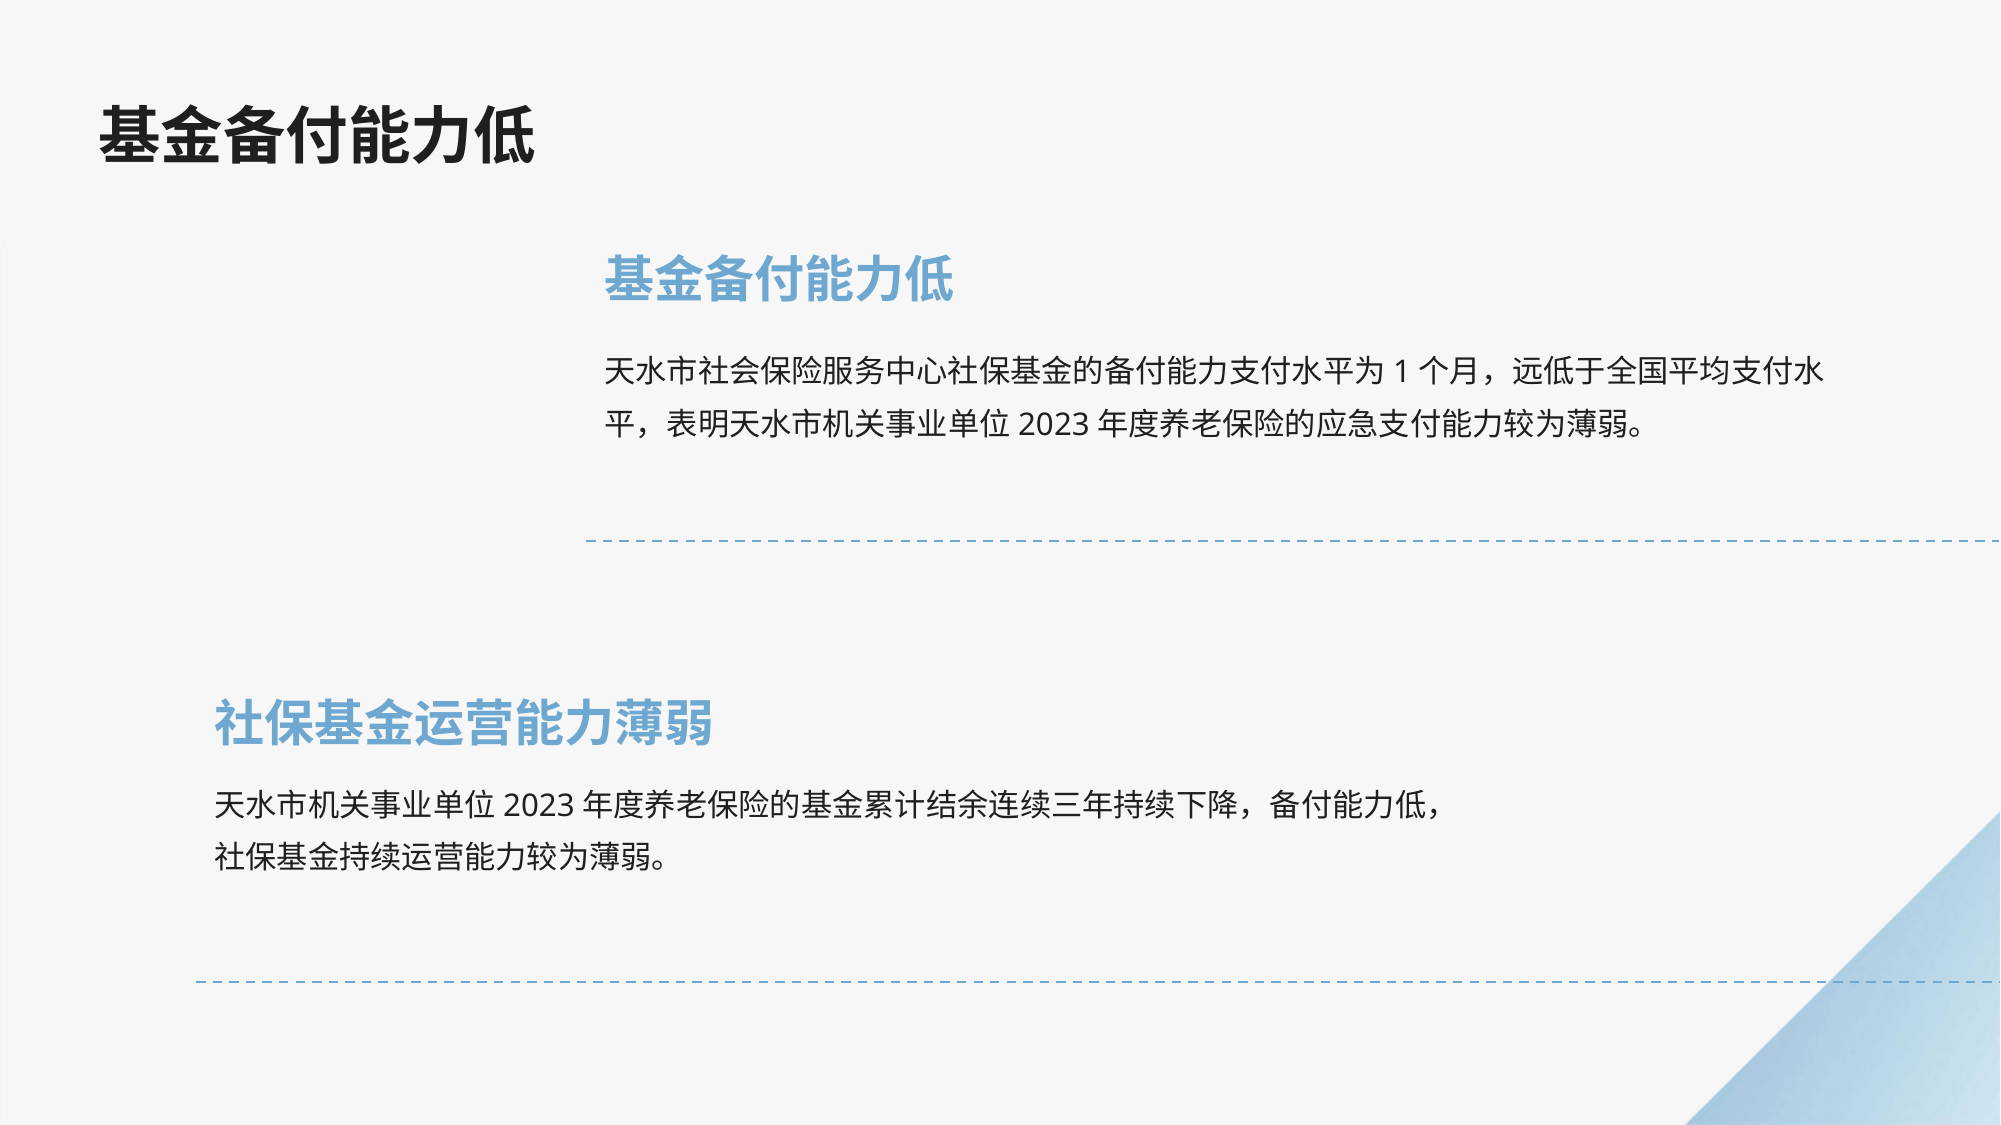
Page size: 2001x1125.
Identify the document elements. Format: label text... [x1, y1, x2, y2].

text_box 天水市机关事业单位2023年度养老保险的基金累计结余连续三年持续下降，备付能力低，社保基金持续运营能力较为薄弱。 [194, 749, 1475, 948]
text_box 社保基金运营能力薄弱 [194, 646, 1475, 749]
text_box 基金备付能力低 [584, 215, 1865, 316]
picture [0, 0, 2001, 1125]
text_box 基金备付能力低 [78, 43, 1922, 194]
text_box 天水市社会保险服务中心社保基金的备付能力支付水平为1个月，远低于全国平均支付水平，表明天水市机关事业单位2023年度养老保险的应急支付能力较为薄弱。 [584, 316, 1865, 514]
